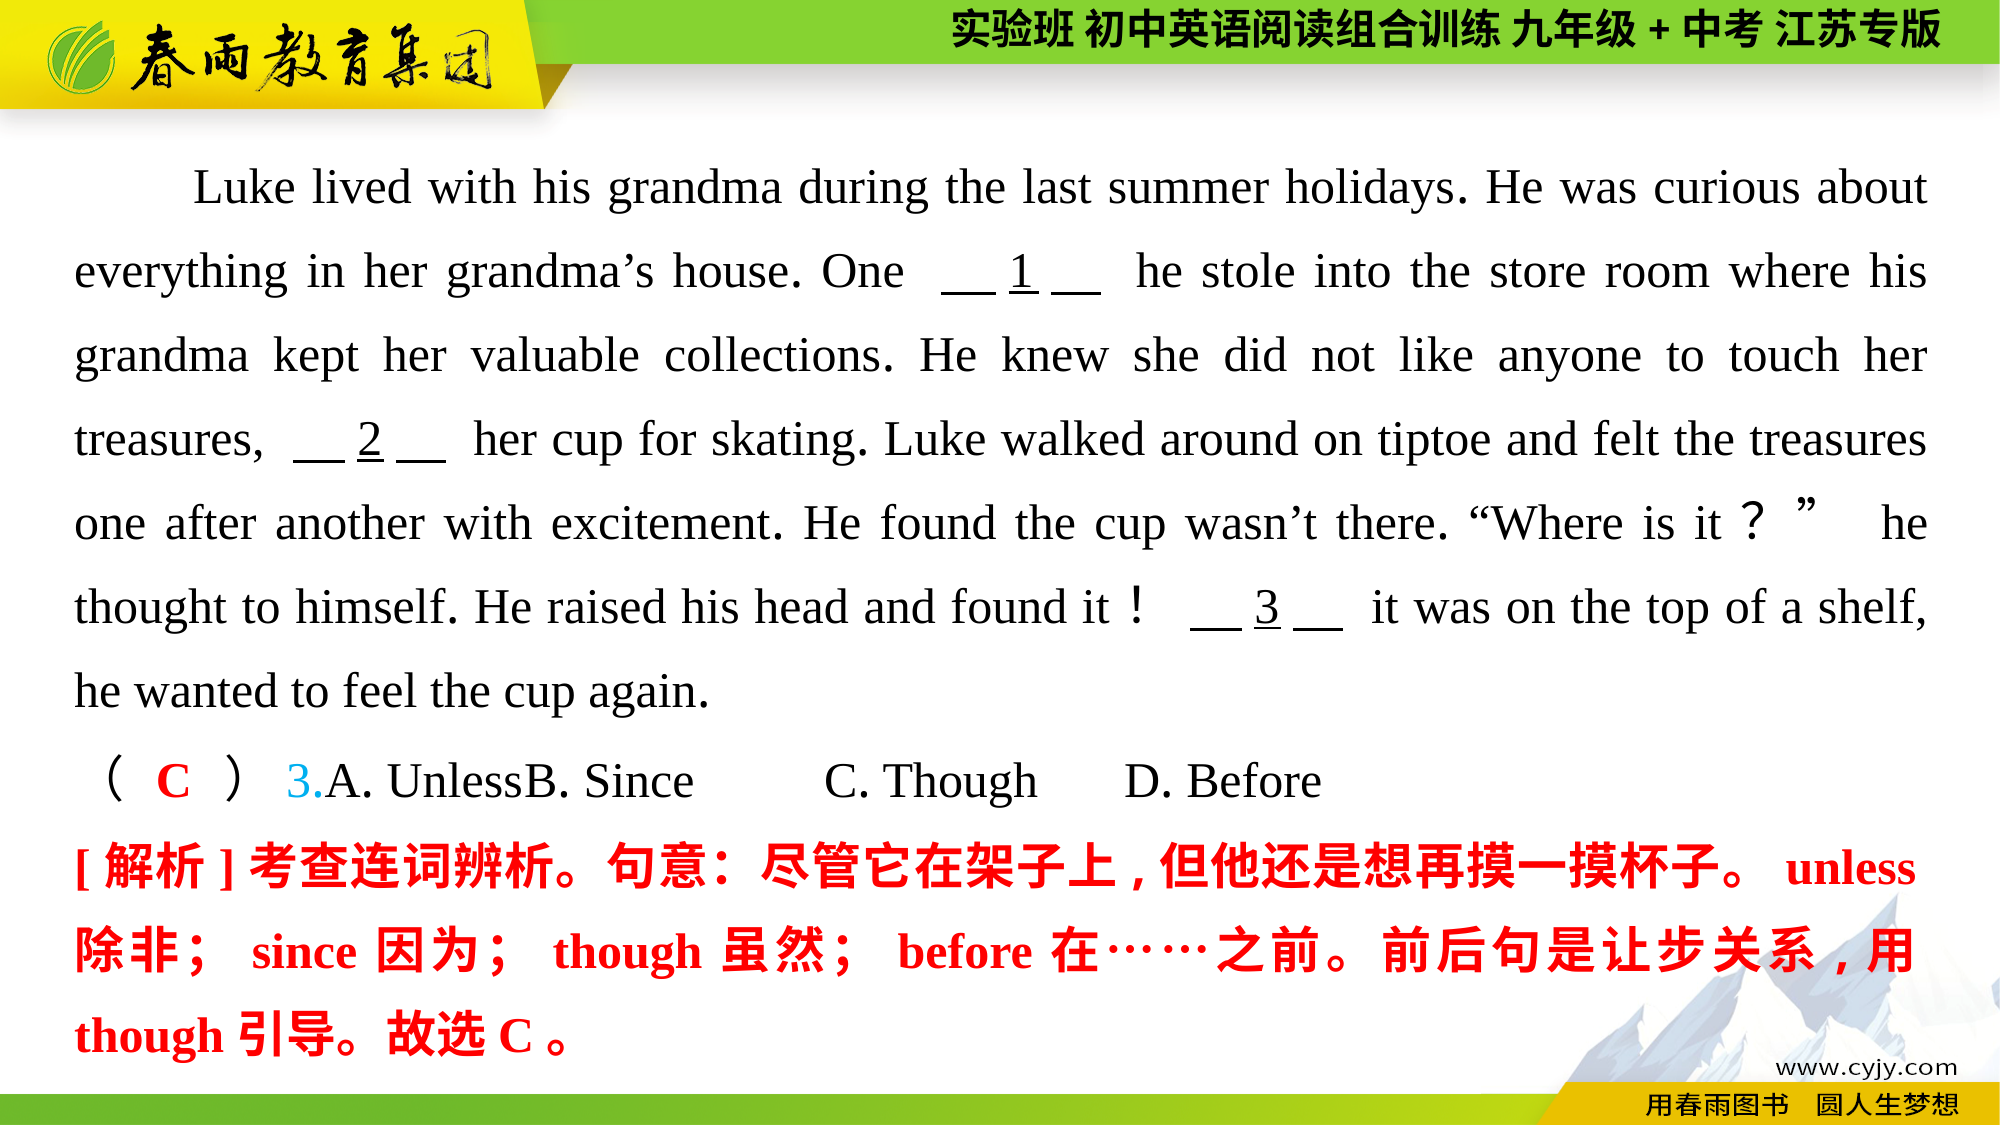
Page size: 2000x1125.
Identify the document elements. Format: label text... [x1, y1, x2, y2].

text_box C [141, 715, 207, 803]
text_box （ ）3.A. Unless B. Since C. Though D. Before [207, 715, 1944, 803]
list Luke lived with his grandma during the last summer holidays. He was curious about everything in her grandma’s house. One 1 he stole into the store room where his grandma kept her valuable collections. He knew she did not like anyone to touch her treasures, 2 her cup for skating. Luke walked around on tiptoe and felt the treasures one after another with excitement. He found the cup wasn’t there. “Where is it？” he thought to himself. He raised his head and found it！ 3 it was on the top of a shelf, he wanted to feel the cup again. [59, 122, 1944, 715]
text_box （ ）3.A. Unless B. Since C. Though D. Before [59, 715, 141, 803]
picture [0, 0, 2000, 1125]
text_box [解析]考查连词辨析。句意：尽管它在架子上,但他还是想再摸一摸杯子。unless除非；since因为；though虽然；before在……之前。前后句是让步关系,用though引导。故选C。 [59, 803, 1944, 1070]
